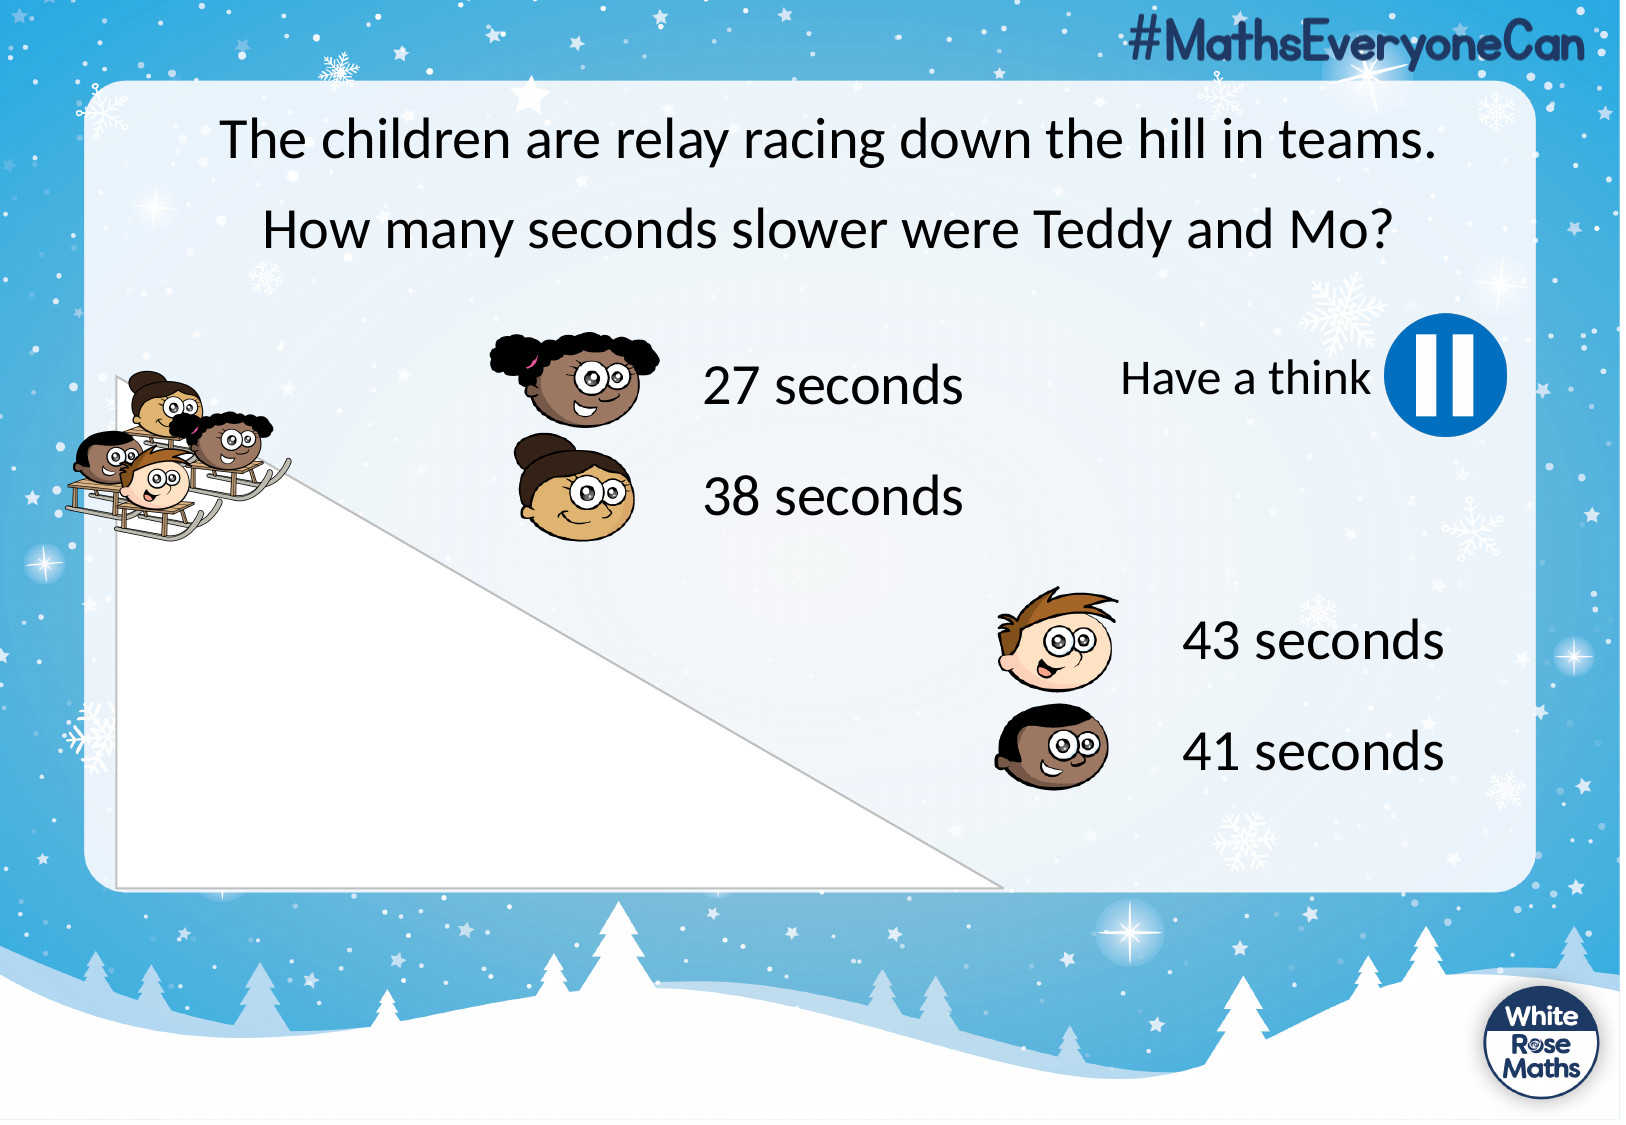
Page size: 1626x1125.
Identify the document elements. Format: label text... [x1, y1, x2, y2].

text_box How many seconds slower were Teddy and Mo? [155, 182, 1504, 268]
text_box 27 seconds [665, 339, 1004, 424]
text_box 41 seconds [1145, 704, 1484, 790]
text_box 38 seconds [667, 449, 1004, 535]
text_box [115, 481, 1004, 890]
text_box The children are relay racing down the hill in teams. [155, 92, 1504, 178]
picture [0, 0, 1626, 1125]
text_box 43 seconds [1148, 593, 1484, 679]
text_box Have a think [1105, 337, 1384, 412]
